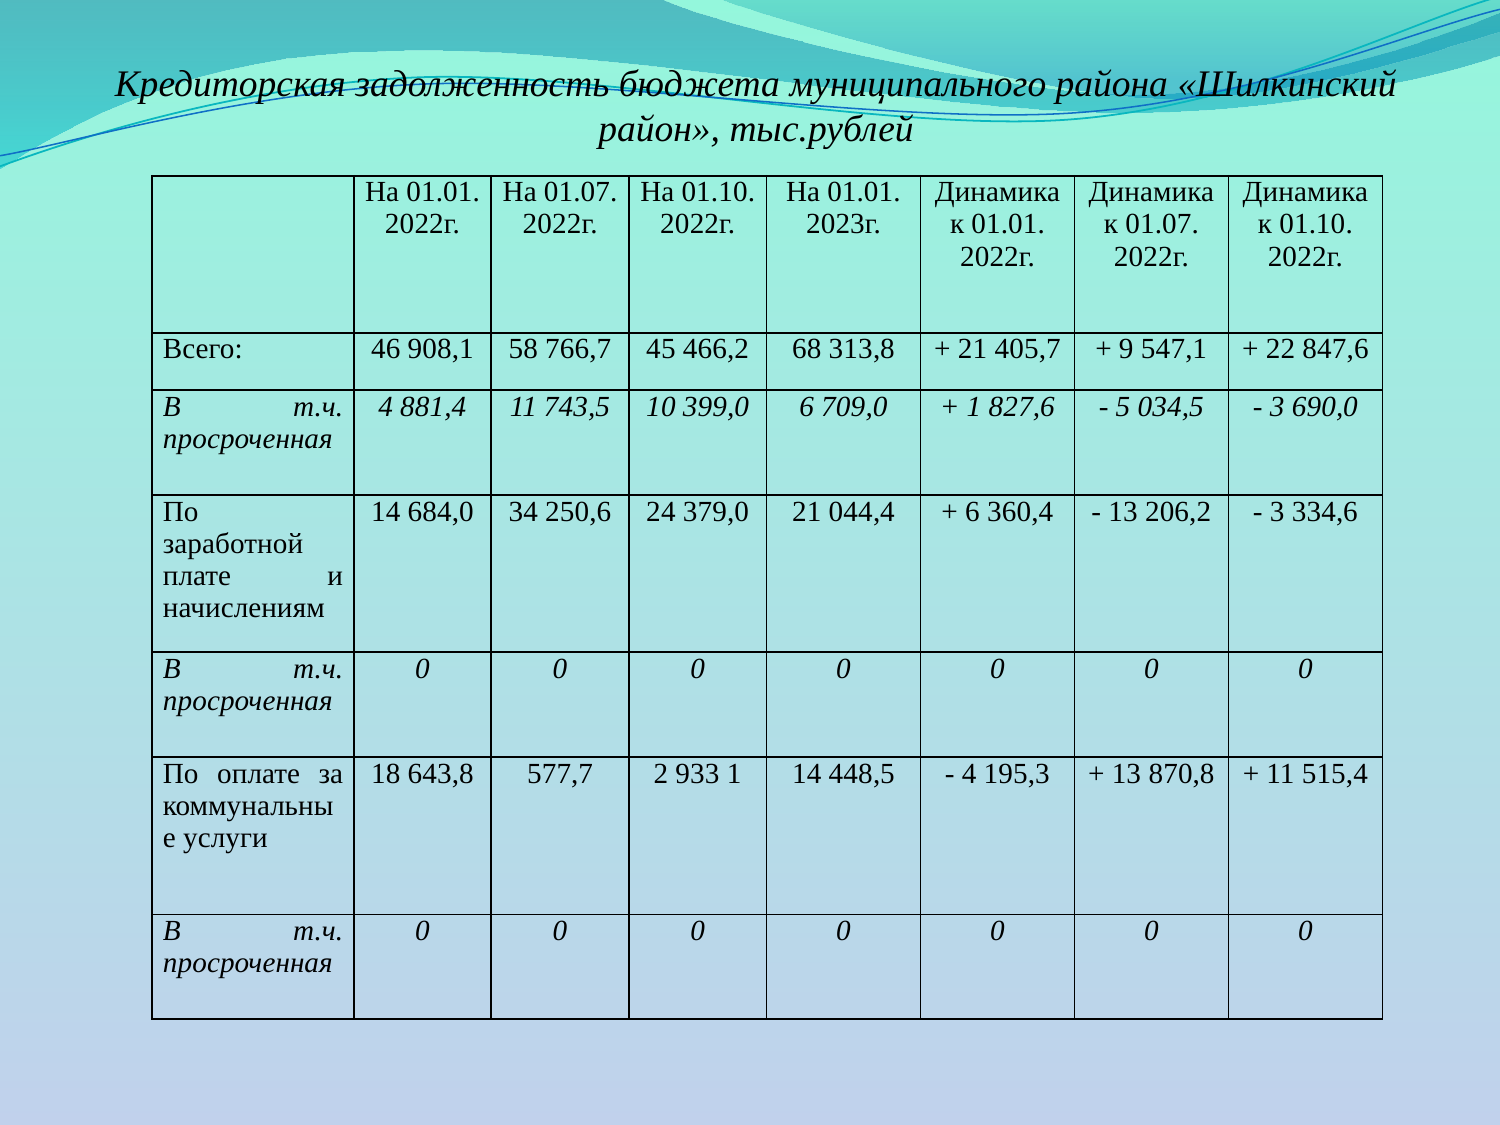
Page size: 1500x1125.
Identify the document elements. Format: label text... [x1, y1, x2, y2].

table_header Динамика к 01.07. 2022г. [1075, 177, 1228, 332]
table_cell 10 399,0 [630, 391, 766, 494]
table_cell + 21 405,7 [921, 334, 1074, 389]
table_cell - 13 206,2 [1075, 496, 1228, 651]
table_cell 0 [355, 653, 490, 756]
table_cell 0 [1229, 915, 1382, 1018]
table_cell - 3 690,0 [1229, 391, 1382, 494]
table_header [153, 177, 353, 332]
table_cell 0 [921, 653, 1074, 756]
title Кредиторская задолженность бюджета муниципального района «Шилкинский район», тыс.рублей [75, 42, 1438, 149]
table_cell 68 313,8 [767, 334, 920, 389]
table_cell 0 [921, 915, 1074, 1018]
table_cell 577,7 [492, 758, 628, 914]
table_cell 0 [355, 915, 490, 1018]
table_cell 21 044,4 [767, 496, 920, 651]
table_cell 0 [767, 653, 920, 756]
table_header На 01.07. 2022г. [492, 177, 628, 332]
table_header На 01.10. 2022г. [630, 177, 766, 332]
table_header На 01.01. 2022г. [355, 177, 490, 332]
table_cell + 11 515,4 [1229, 758, 1382, 914]
table_cell 45 466,2 [630, 334, 766, 389]
table_cell 46 908,1 [355, 334, 490, 389]
table_cell 18 643,8 [355, 758, 490, 914]
table_cell 0 [492, 915, 628, 1018]
table_cell 4 881,4 [355, 391, 490, 494]
table_cell 58 766,7 [492, 334, 628, 389]
table_cell В т.ч. просроченная [153, 391, 353, 494]
table_cell 14 684,0 [355, 496, 490, 651]
table_cell + 13 870,8 [1075, 758, 1228, 914]
table_cell + 1 827,6 [921, 391, 1074, 494]
table_cell 0 [1229, 653, 1382, 756]
table_cell В т.ч. просроченная [153, 653, 353, 756]
table_cell + 6 360,4 [921, 496, 1074, 651]
table_cell 24 379,0 [630, 496, 766, 651]
table_header Динамика к 01.10. 2022г. [1229, 177, 1382, 332]
table_cell - 5 034,5 [1075, 391, 1228, 494]
table_cell - 4 195,3 [921, 758, 1074, 914]
table_cell 6 709,0 [767, 391, 920, 494]
table_cell 0 [1075, 653, 1228, 756]
table_cell + 9 547,1 [1075, 334, 1228, 389]
table_cell 0 [630, 653, 766, 756]
table_cell 11 743,5 [492, 391, 628, 494]
table_cell По заработной плате и начислениям [153, 496, 353, 651]
table_cell 0 [767, 915, 920, 1018]
table_header На 01.01. 2023г. [767, 177, 920, 332]
table_cell По оплате за коммунальные услуги [153, 758, 353, 914]
table_header Динамика к 01.01. 2022г. [921, 177, 1074, 332]
table_cell 14 448,5 [767, 758, 920, 914]
table_cell + 22 847,6 [1229, 334, 1382, 389]
table_cell 2 933 1 [630, 758, 766, 914]
table_cell Всего: [153, 334, 353, 389]
table_cell 0 [1075, 915, 1228, 1018]
table_cell - 3 334,6 [1229, 496, 1382, 651]
table_cell 34 250,6 [492, 496, 628, 651]
table_cell 0 [630, 915, 766, 1018]
table_cell В т.ч. просроченная [153, 915, 353, 1018]
table_cell 0 [492, 653, 628, 756]
